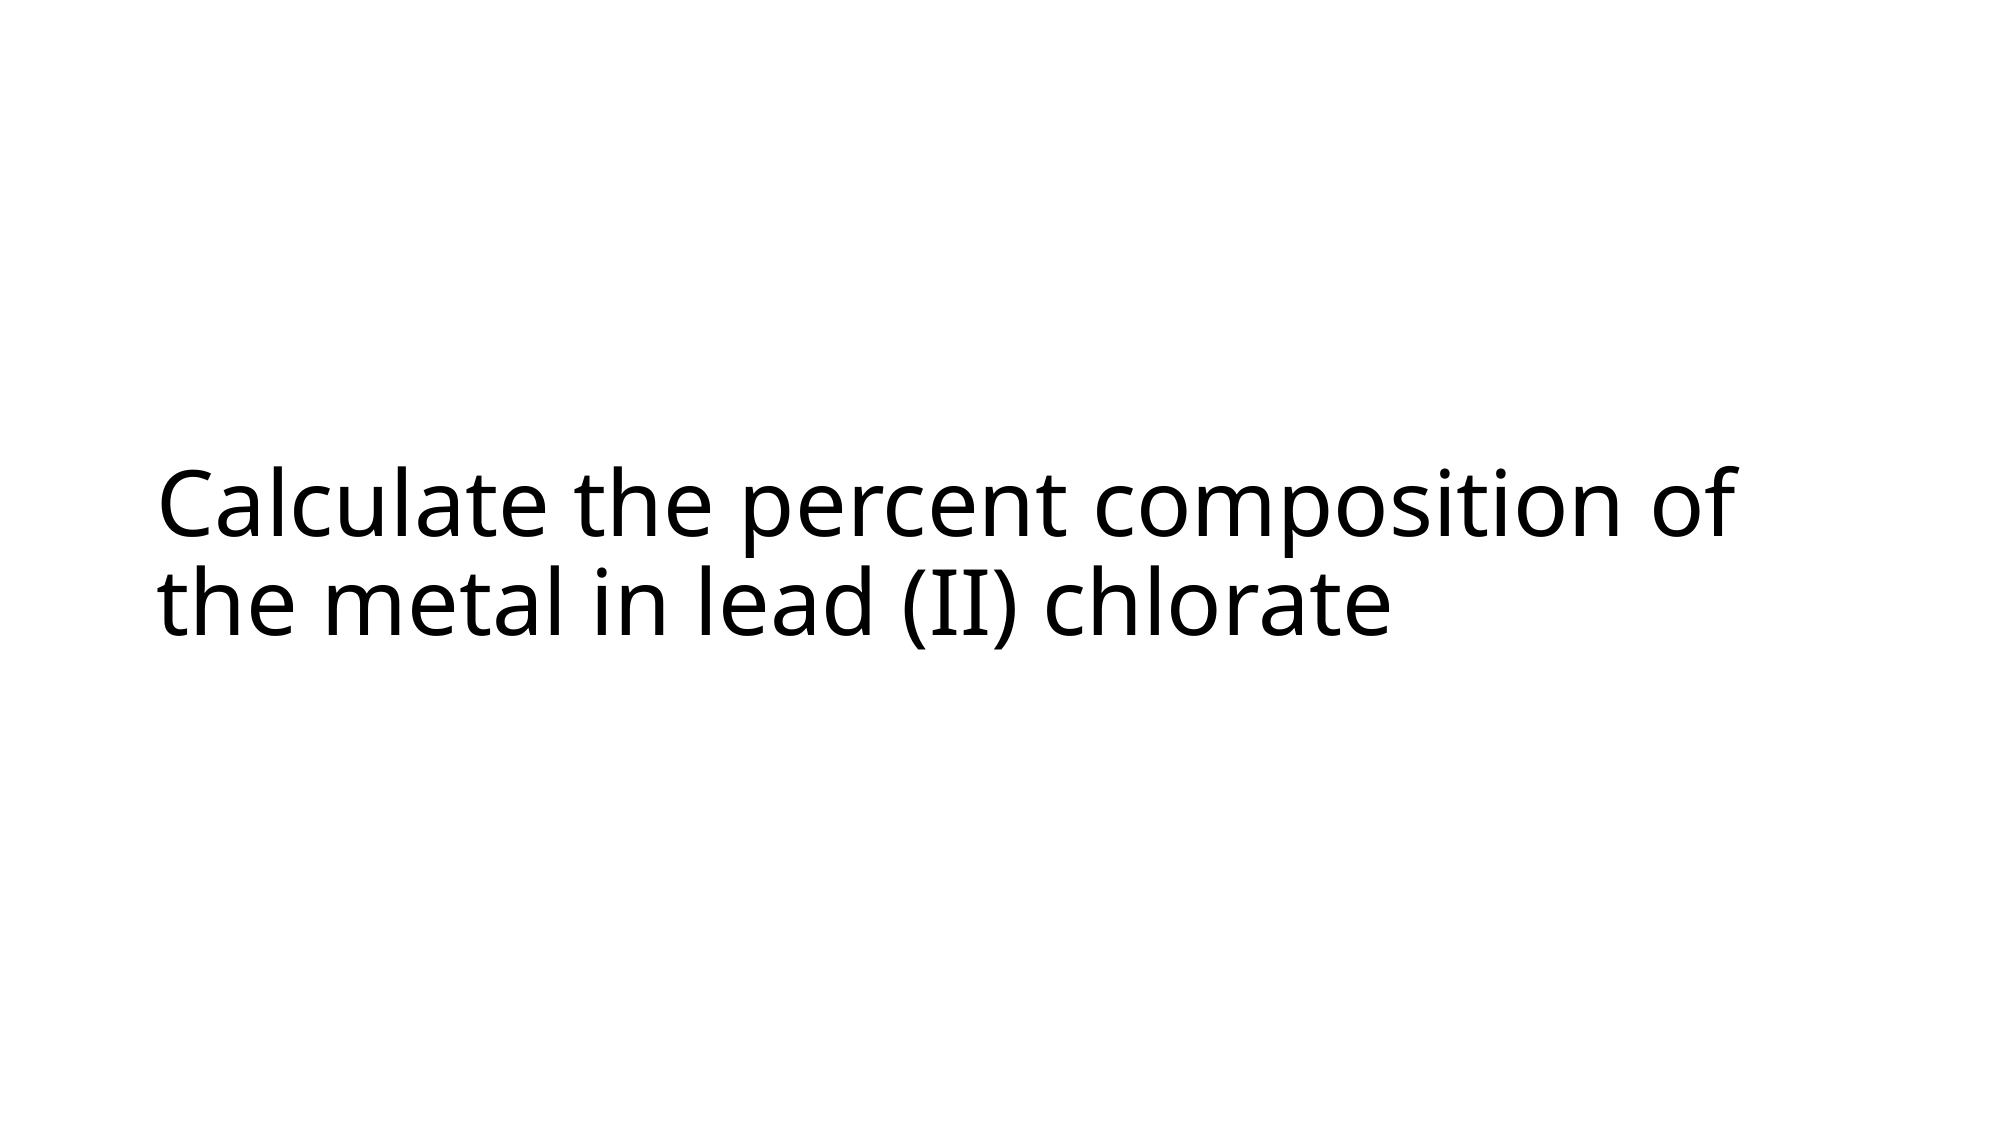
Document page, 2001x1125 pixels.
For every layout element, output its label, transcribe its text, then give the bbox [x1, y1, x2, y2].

title Calculate the percent composition of the metal in lead (II) chlorate [141, 442, 1867, 672]
